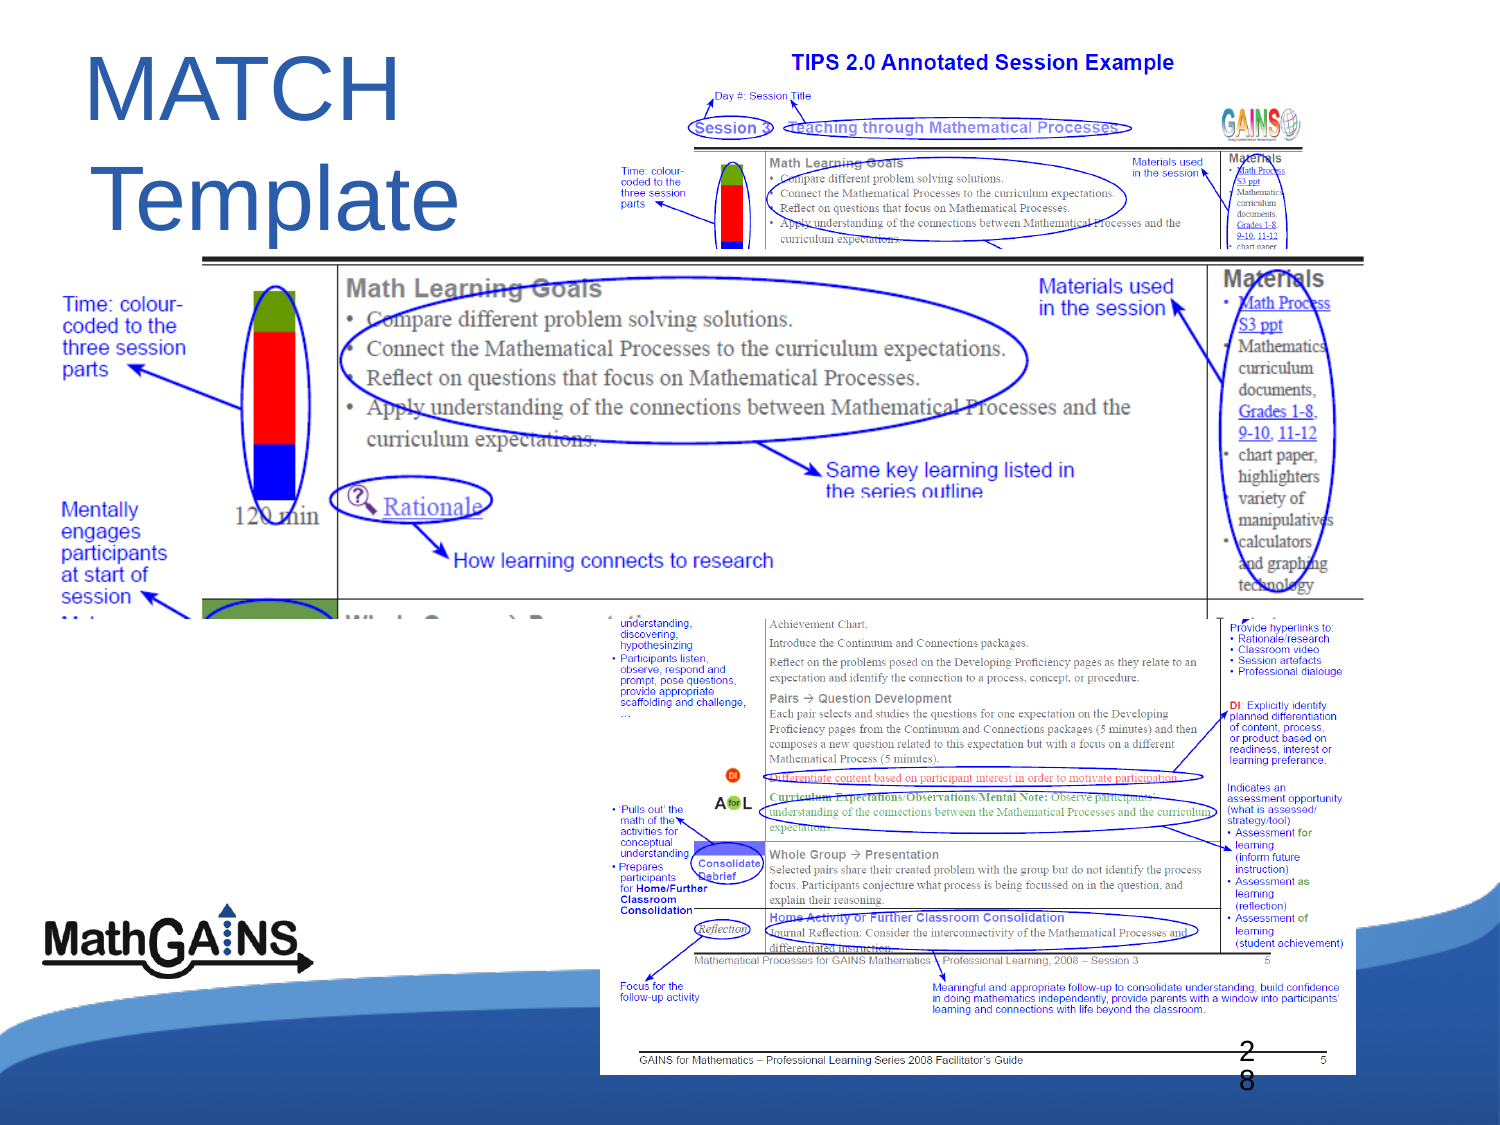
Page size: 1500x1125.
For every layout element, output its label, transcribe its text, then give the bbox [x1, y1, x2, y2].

title MATCH Template [74, 14, 1426, 263]
picture [0, 24, 1500, 1125]
